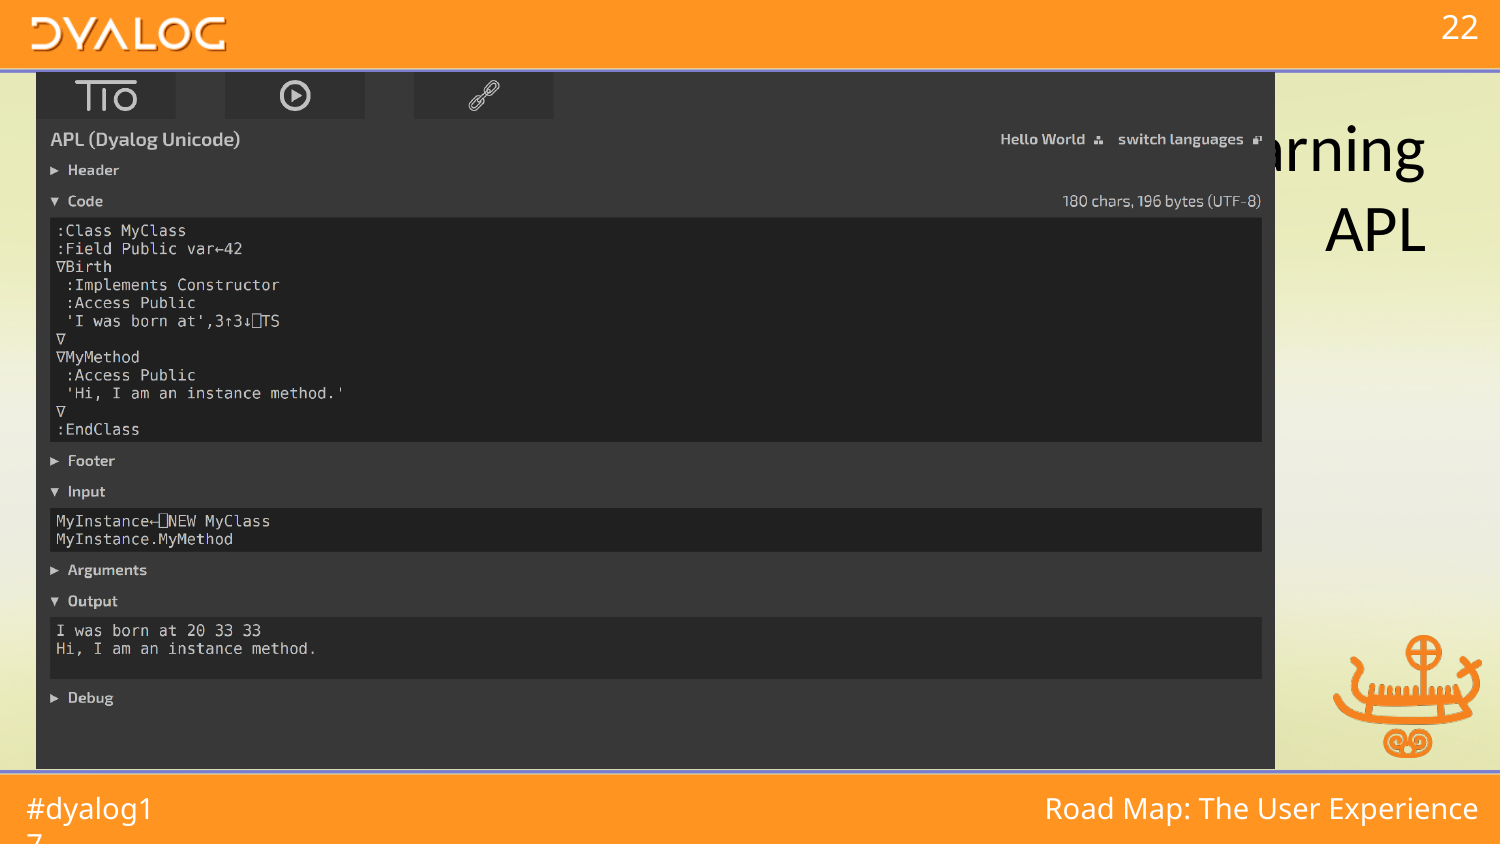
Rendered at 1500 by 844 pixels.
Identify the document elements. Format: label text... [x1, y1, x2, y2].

picture [0, 0, 1500, 844]
text_box Learning APL [1280, 96, 1441, 272]
